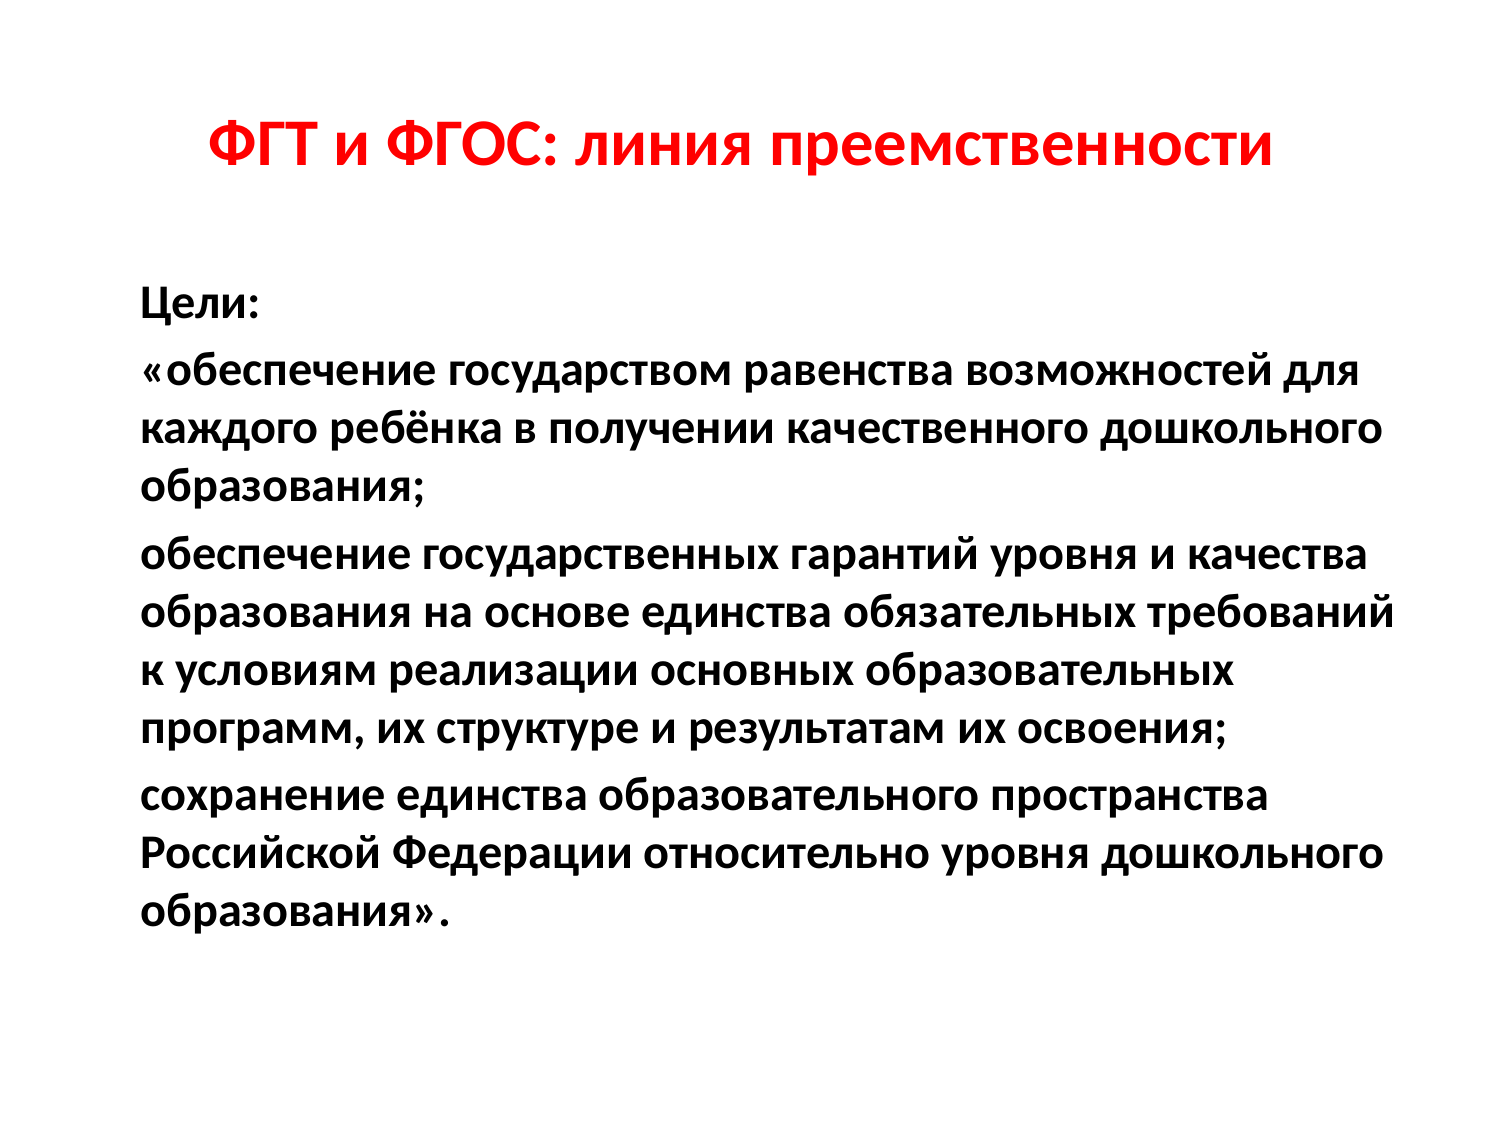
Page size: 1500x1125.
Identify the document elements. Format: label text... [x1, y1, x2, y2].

title ФГТ и ФГОС: линия преемственности [74, 44, 1426, 233]
list Цели: «обеспечение государством равенства возможностей для каждого ребёнка в получении качественного дошкольного образования; обеспечение государственных гарантий уровня и качества образования на основе единства обязательных требований к условиям реализации основных образовательных программ, их структуре и результатам их освоения; сохранение единства образовательного пространства Российской Федерации относительно уровня дошкольного образования». [74, 262, 1426, 1006]
